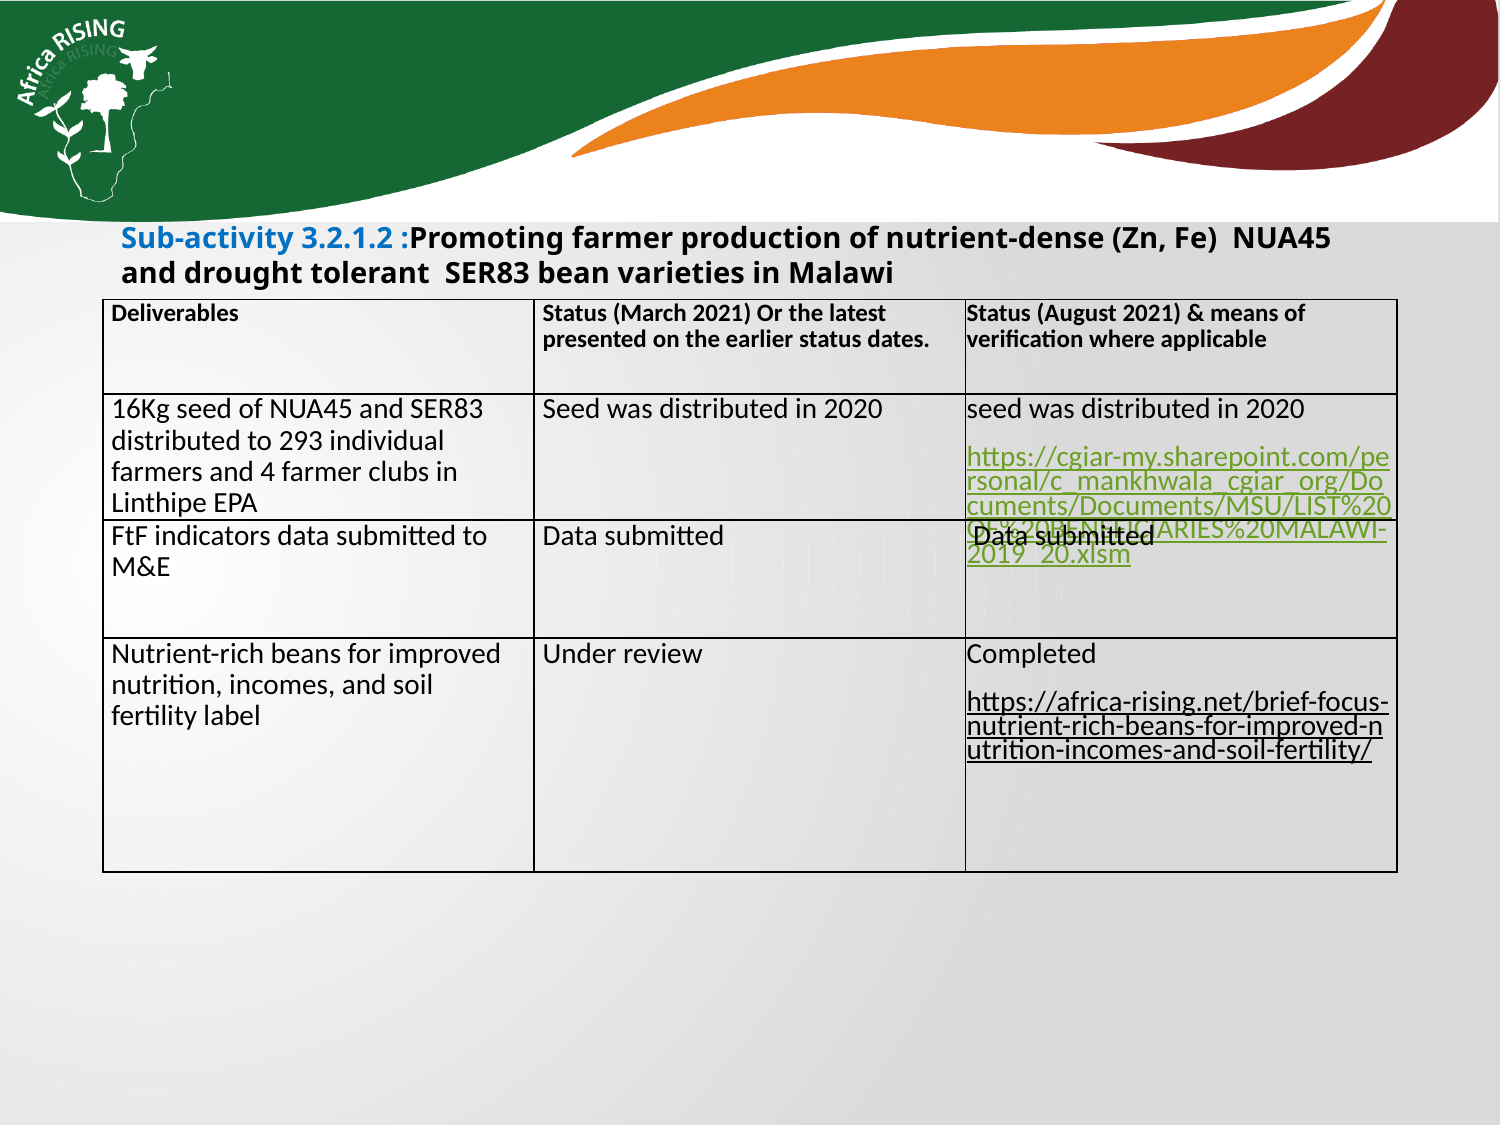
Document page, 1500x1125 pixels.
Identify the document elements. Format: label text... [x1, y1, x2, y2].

table_cell FtF indicators data submitted to M&E [104, 521, 533, 637]
table_cell Under review [535, 639, 965, 871]
table_header Status (August 2021) & means of verification where applicable [966, 300, 1396, 393]
table_cell Data submitted [535, 521, 965, 637]
table_cell Data submitted [966, 521, 1396, 637]
table_cell 16Kg seed of NUA45 and SER83 distributed to 293 individual farmers and 4 farmer clubs in Linthipe EPA [104, 395, 533, 519]
table_header Deliverables [104, 300, 533, 393]
picture [0, 0, 1499, 222]
table_cell Seed was distributed in 2020 [535, 395, 965, 519]
list Sub-activity 3.2.1.2 :Promoting farmer production of nutrient-dense (Zn, Fe) NUA45 and drought tolerant SER83 bean varieties in Malawi [87, 212, 1363, 350]
table_header Status (March 2021) Or the latest presented on the earlier status dates. [535, 300, 965, 393]
table_cell Completed https://africa-rising.net/brief-focus-nutrient-rich-beans-for-improved-nutrition-incomes-and-soil-fertility/ [966, 639, 1396, 871]
table_cell seed was distributed in 2020 https://cgiar-my.sharepoint.com/personal/c_mankhwala_cgiar_org/Documents/Documents/MSU/LIST%20OF%20BENEFICIARIES%20MALAWI-2019_20.xlsm [966, 395, 1396, 519]
table_cell Nutrient-rich beans for improved nutrition, incomes, and soil fertility label [104, 639, 533, 871]
